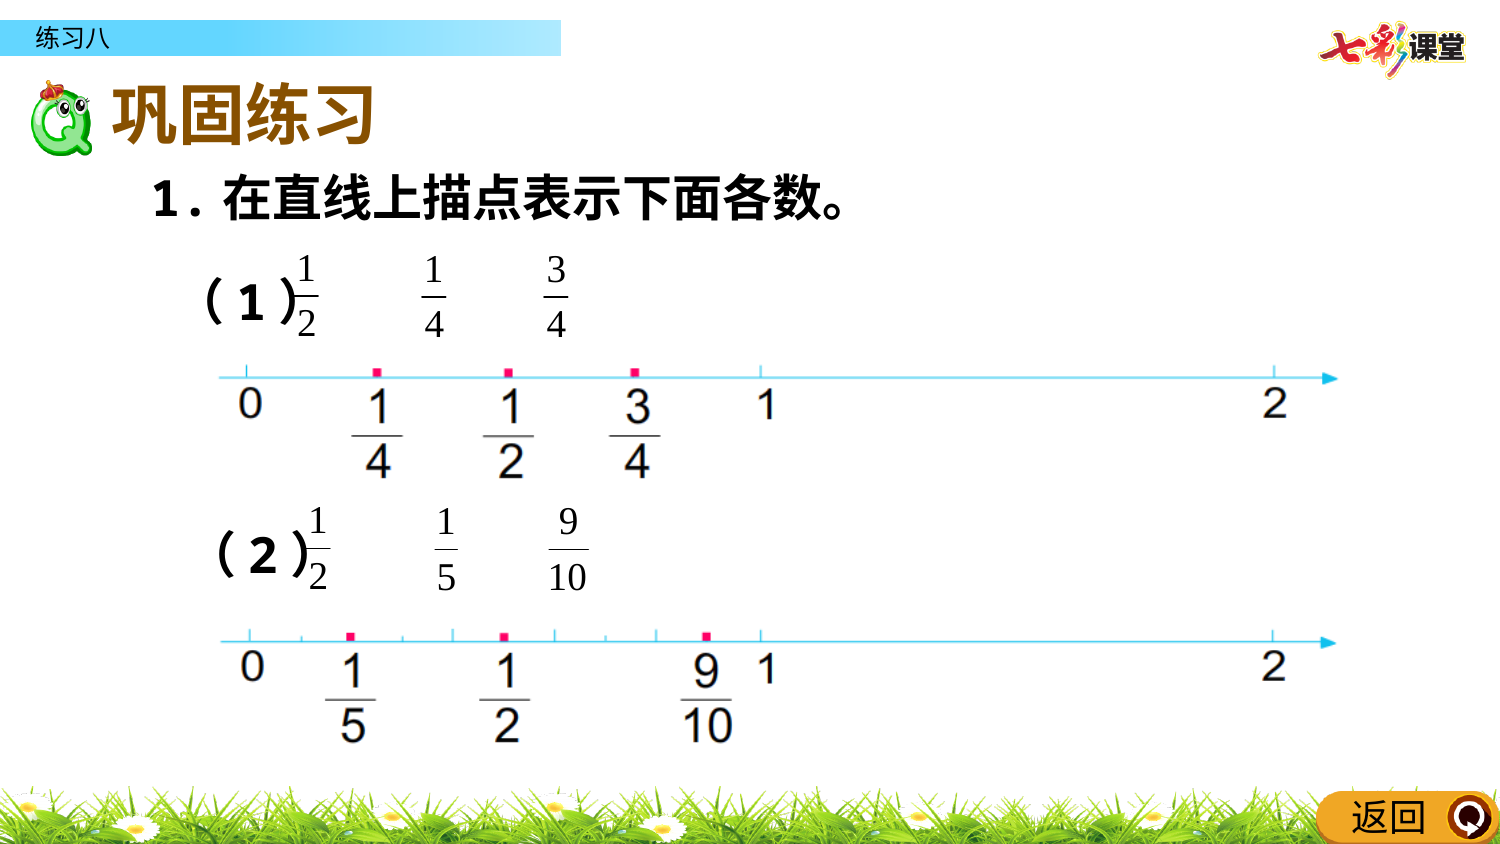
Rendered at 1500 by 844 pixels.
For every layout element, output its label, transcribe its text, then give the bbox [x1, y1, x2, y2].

picture [170, 338, 1341, 489]
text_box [170, 495, 863, 600]
picture [0, 786, 1500, 844]
text_box 巩固练习 [100, 67, 404, 159]
text_box 1.在直线上描点表示下面各数。 [135, 159, 981, 235]
picture [170, 604, 1341, 753]
picture [1316, 20, 1468, 80]
picture [31, 80, 92, 156]
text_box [159, 243, 851, 347]
